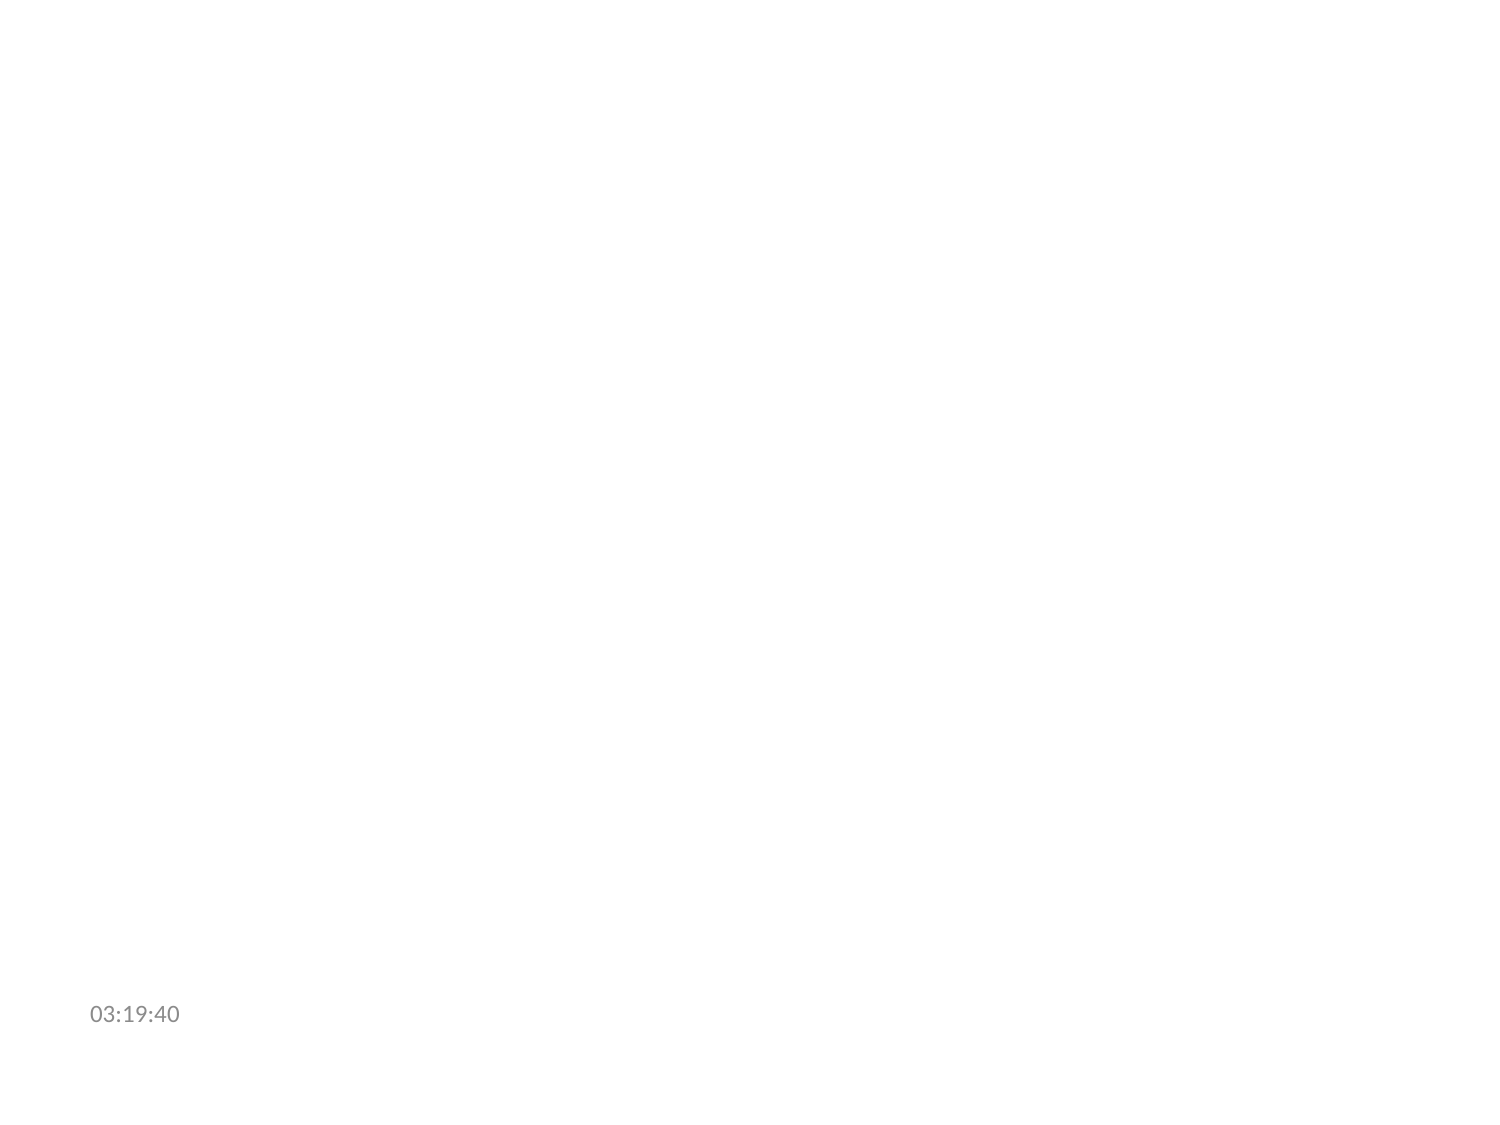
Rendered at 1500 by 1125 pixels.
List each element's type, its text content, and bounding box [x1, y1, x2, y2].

text_box 15:35:09 [75, 982, 425, 1043]
